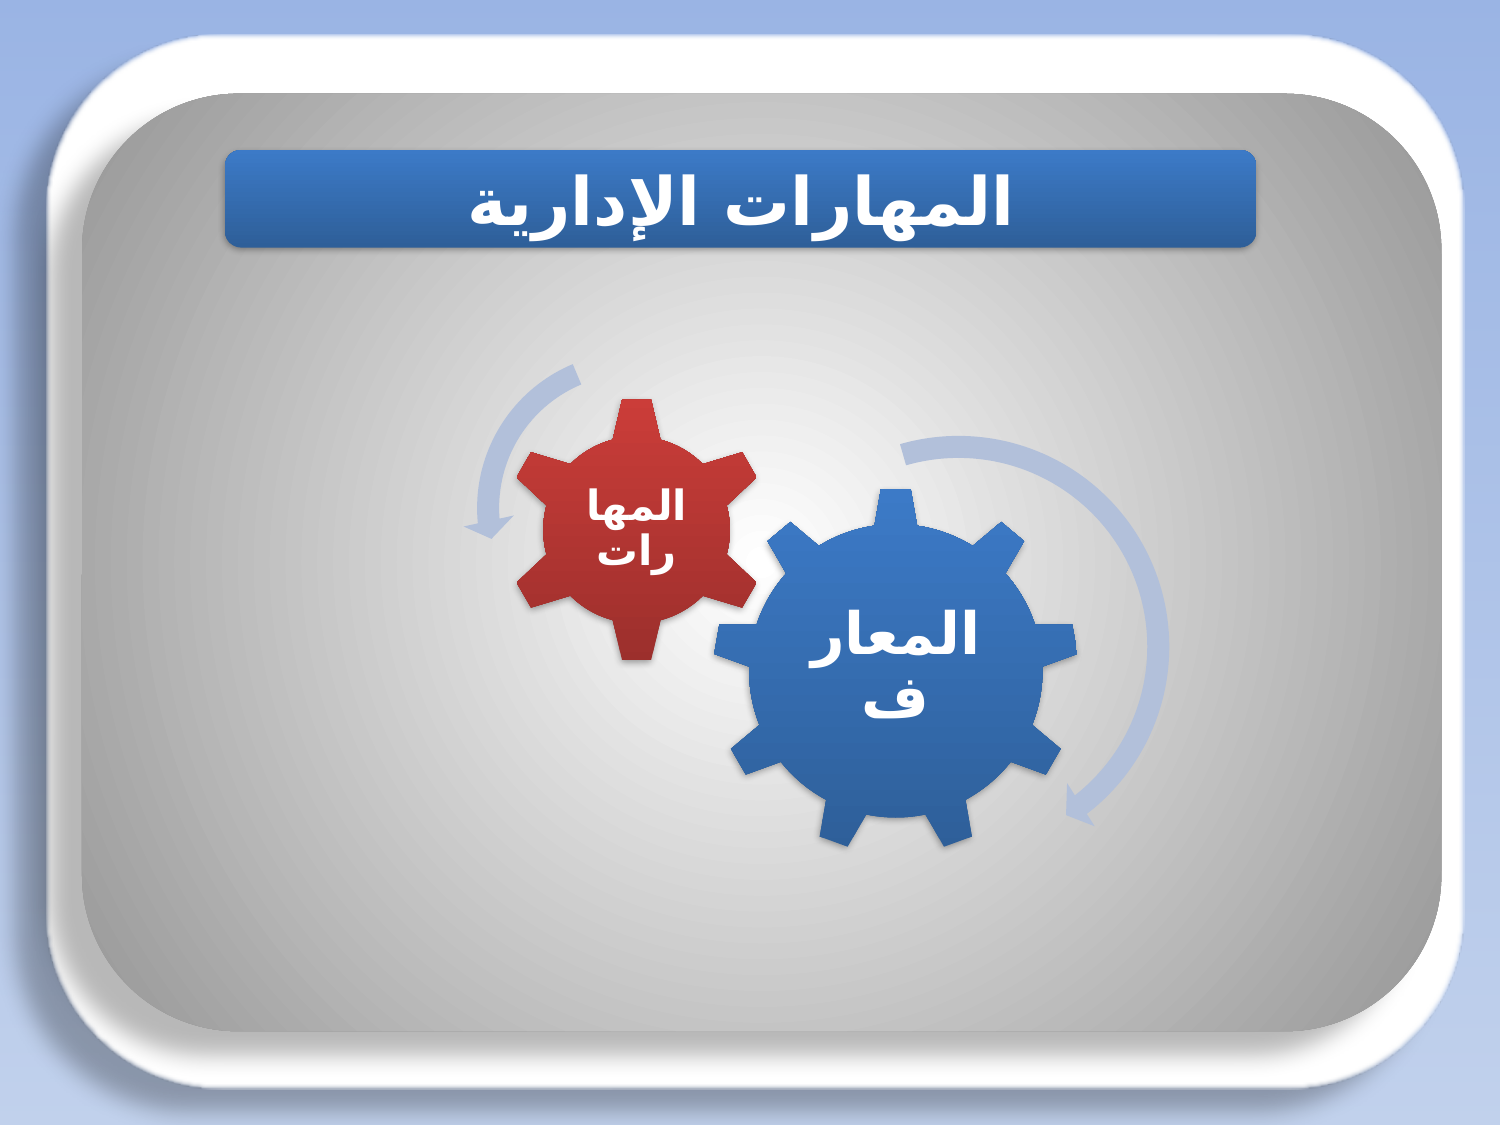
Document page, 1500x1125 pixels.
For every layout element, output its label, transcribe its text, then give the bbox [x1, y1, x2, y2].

text_box [79, 91, 1444, 1034]
text_box المهارات الإدارية [224, 149, 1257, 248]
text_box [49, 34, 1468, 1089]
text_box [249, 249, 1251, 917]
text_box [0, 0, 1500, 1125]
